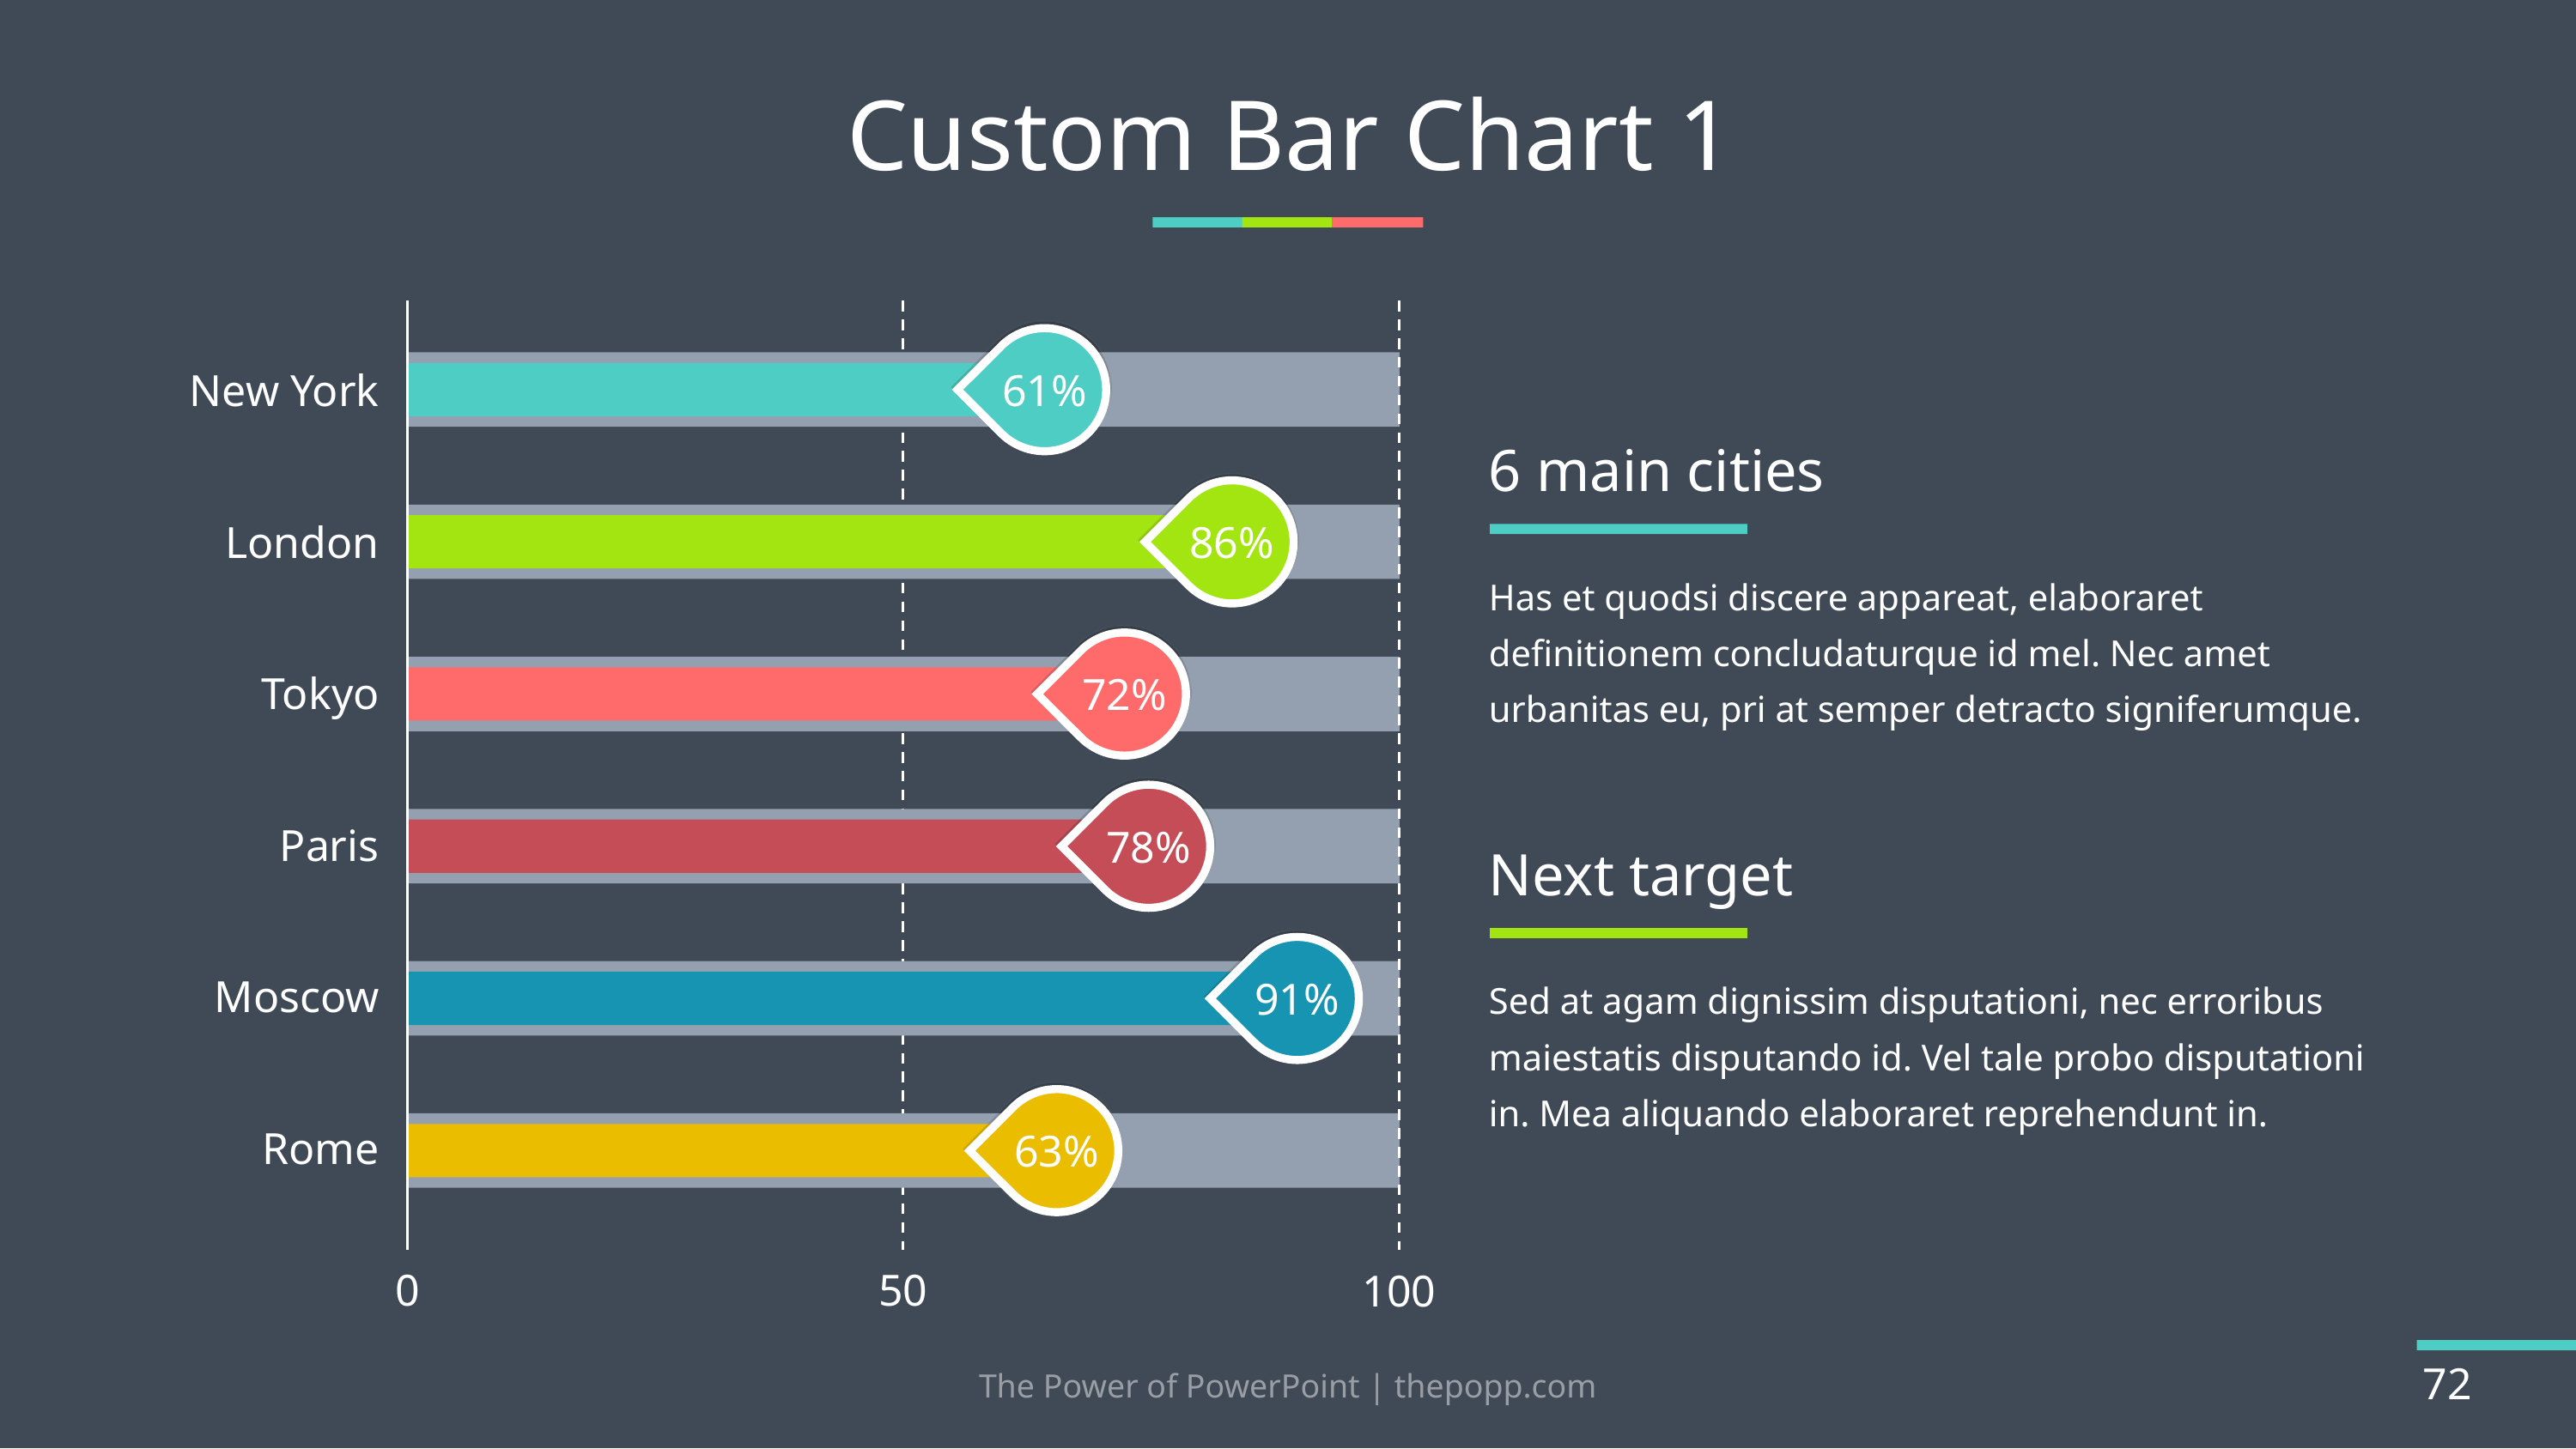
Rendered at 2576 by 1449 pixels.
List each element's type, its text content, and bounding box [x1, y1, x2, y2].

text_box [1489, 927, 1748, 939]
text_box Tokyo [100, 660, 392, 725]
text_box [409, 351, 902, 362]
text_box [1187, 656, 1399, 732]
text_box Paris [100, 811, 392, 876]
text_box [1359, 961, 1399, 1036]
text_box Sed at agam dignissim disputationi, nec erroribus maiestatis disputando id. Vel tale probo disputationi in. Mea aliquando elaboraret reprehendunt in. [1476, 959, 2410, 1188]
text_box 0 [382, 1256, 433, 1321]
text_box [409, 656, 902, 666]
text_box [409, 666, 902, 722]
text_box [903, 819, 1082, 874]
text_box [409, 961, 902, 971]
text_box Next target [1476, 808, 2410, 913]
text_box [903, 808, 1086, 819]
text_box [409, 819, 902, 874]
text_box [903, 504, 1170, 514]
text_box [1211, 808, 1399, 884]
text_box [1062, 632, 1187, 756]
title Custom Bar Chart 1 [69, 49, 2512, 230]
text_box [903, 1178, 994, 1189]
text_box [982, 328, 1107, 452]
text_box [409, 808, 902, 819]
text_box [1294, 504, 1399, 579]
text_box [1489, 523, 1748, 535]
text_box [409, 417, 902, 427]
text_box [409, 874, 902, 884]
text_box [409, 362, 902, 417]
text_box Rome [100, 1114, 392, 1179]
text_box [903, 362, 978, 417]
text_box [409, 1113, 902, 1123]
text_box [903, 1123, 989, 1178]
text_box [409, 1026, 902, 1036]
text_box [1236, 937, 1359, 1060]
text_box [409, 504, 902, 514]
text_box [903, 1113, 994, 1123]
text_box [903, 874, 1086, 884]
text_box [903, 351, 982, 362]
text_box [903, 961, 1236, 971]
text_box [409, 971, 902, 1026]
text_box [903, 514, 1165, 569]
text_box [1086, 785, 1211, 908]
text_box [994, 1088, 1119, 1213]
text_box [409, 569, 902, 579]
text_box [903, 666, 1058, 722]
text_box [903, 417, 982, 427]
text_box [1119, 1113, 1399, 1189]
text_box 50 [866, 1257, 941, 1322]
text_box [409, 722, 902, 732]
text_box [903, 1026, 1236, 1036]
text_box [903, 722, 1062, 732]
text_box [903, 971, 1230, 1026]
text_box 6 main cities [1476, 403, 2410, 510]
text_box New York [100, 357, 392, 422]
text_box Moscow [100, 963, 392, 1028]
text_box [409, 1123, 902, 1178]
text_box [1170, 480, 1294, 603]
text_box [409, 1178, 902, 1189]
slide_number 72 [2409, 1351, 2576, 1421]
text_box [1107, 351, 1399, 427]
text_box [903, 569, 1170, 579]
text_box 100 [1349, 1258, 1449, 1322]
text_box [409, 514, 902, 569]
text_box Has et quodsi discere appareat, elaboraret definitionem concludaturque id mel. Nec amet urbanitas eu, pri at semper detracto signiferumque. [1476, 555, 2410, 784]
footer The Power of PowerPoint | thepopp.com [853, 1349, 1723, 1427]
text_box London [100, 508, 392, 573]
text_box [903, 656, 1062, 666]
